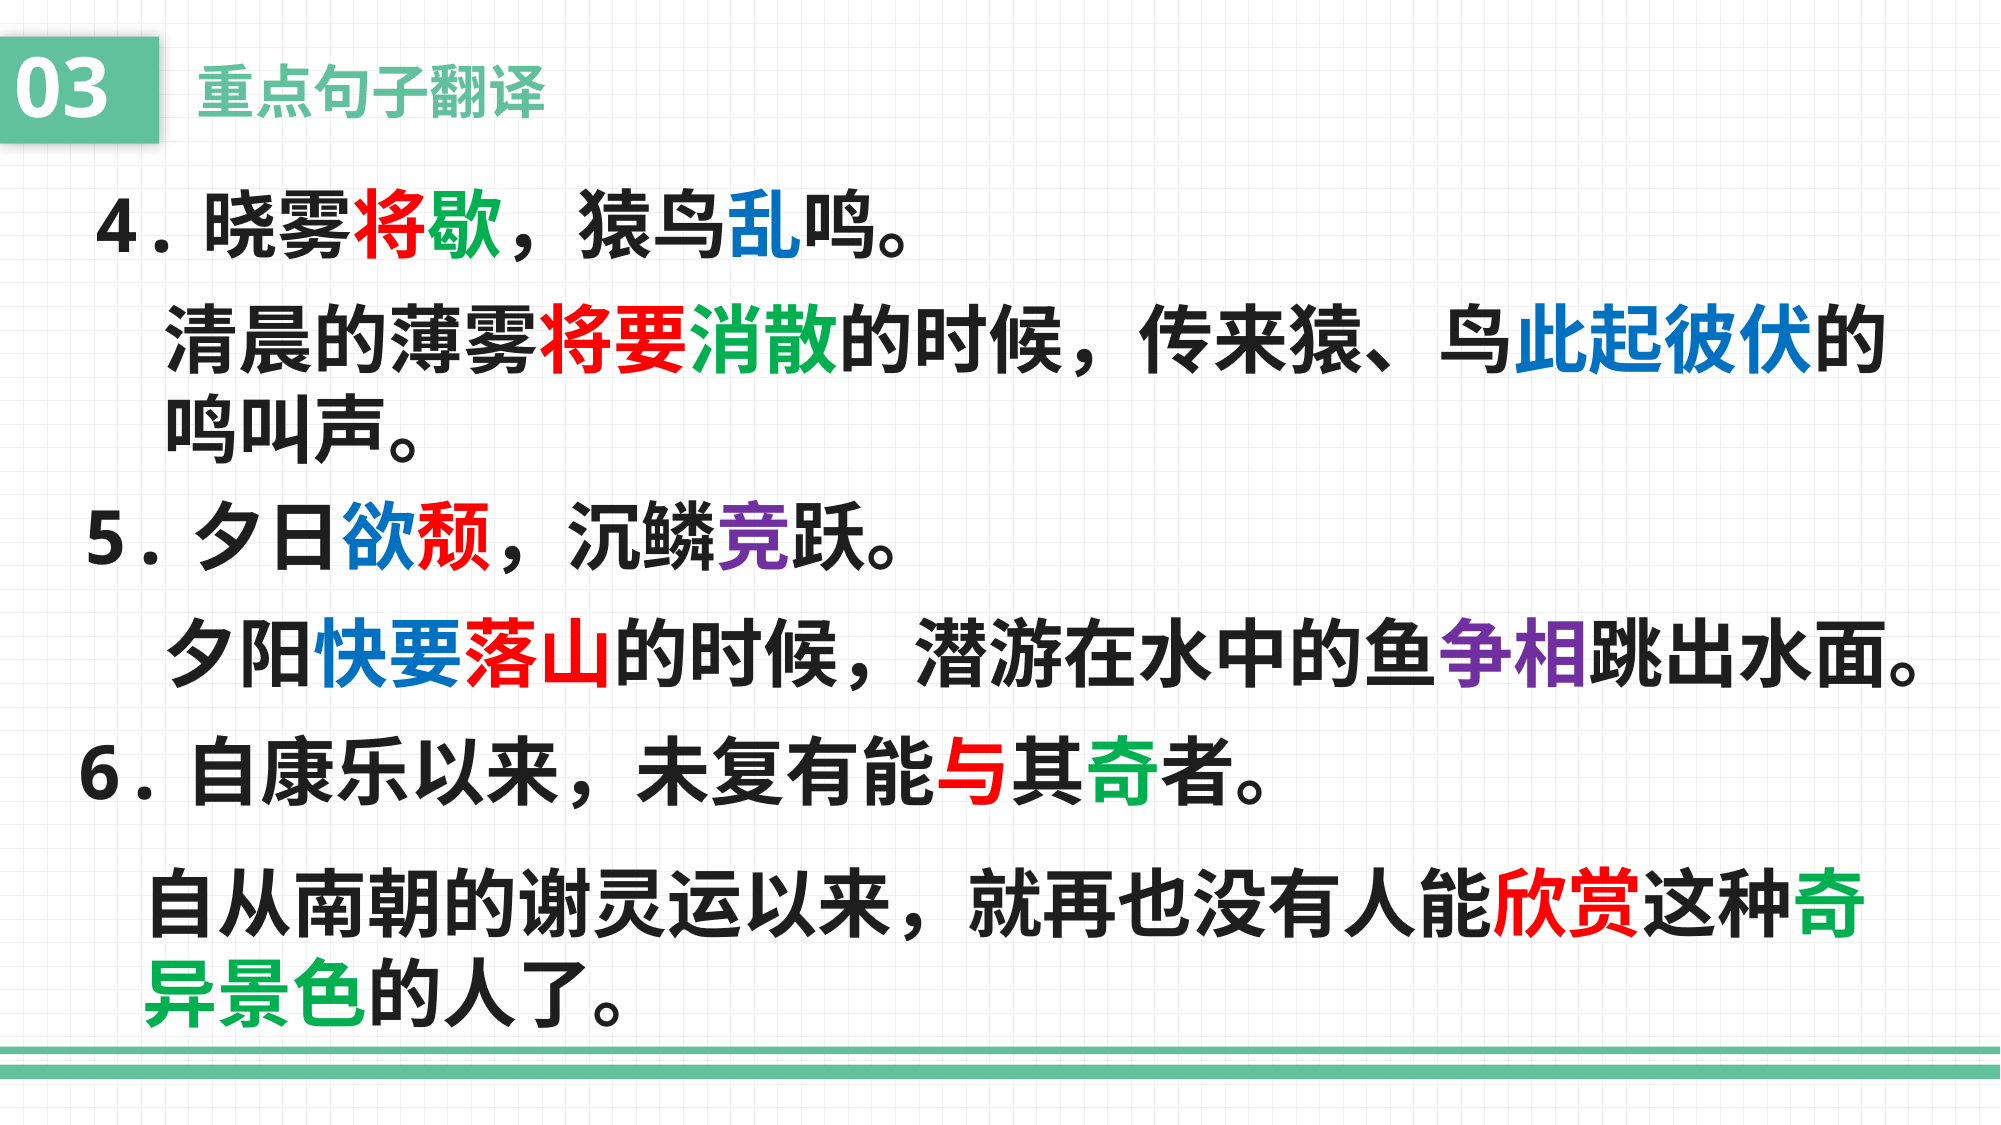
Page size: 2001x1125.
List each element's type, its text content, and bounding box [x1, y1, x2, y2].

text_box 5.夕日欲颓，沉鳞竞跃。 [69, 482, 957, 588]
list 重点句子翻译 [182, 36, 1238, 144]
text_box 清晨的薄雾将要消散的时候，传来猿、鸟此起彼伏的鸣叫声。 [148, 284, 1948, 480]
list 03 [0, 36, 160, 144]
text_box 6.自康乐以来，未复有能与其奇者。 [62, 717, 1830, 822]
text_box 4.晓雾将歇，猿鸟乱鸣。 [79, 170, 1851, 275]
text_box 夕阳快要落山的时候，潜游在水中的鱼争相跳出水面。 [148, 599, 1990, 705]
text_box 自从南朝的谢灵运以来，就再也没有人能欣赏这种奇异景色的人了。 [128, 849, 1948, 1090]
